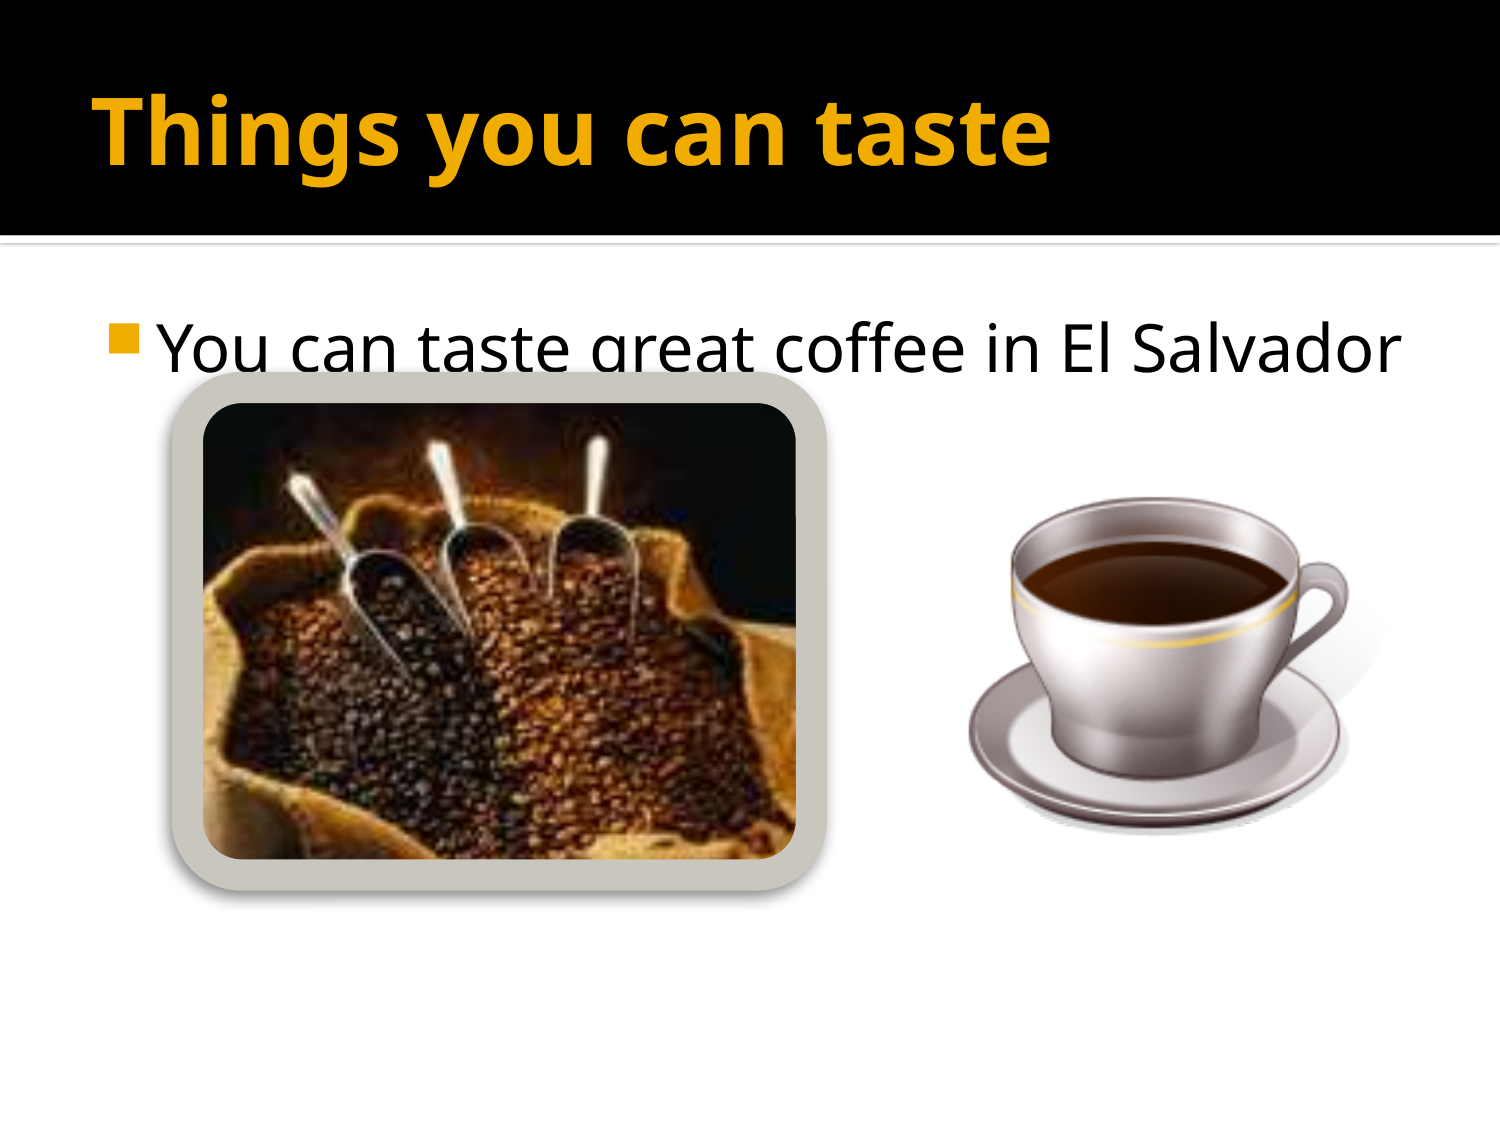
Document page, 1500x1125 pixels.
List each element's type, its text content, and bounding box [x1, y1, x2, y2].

list You can taste great coffee in El Salvador [75, 291, 1425, 1050]
title Things you can taste [75, 25, 1425, 231]
picture [962, 462, 1388, 888]
picture [187, 387, 812, 875]
